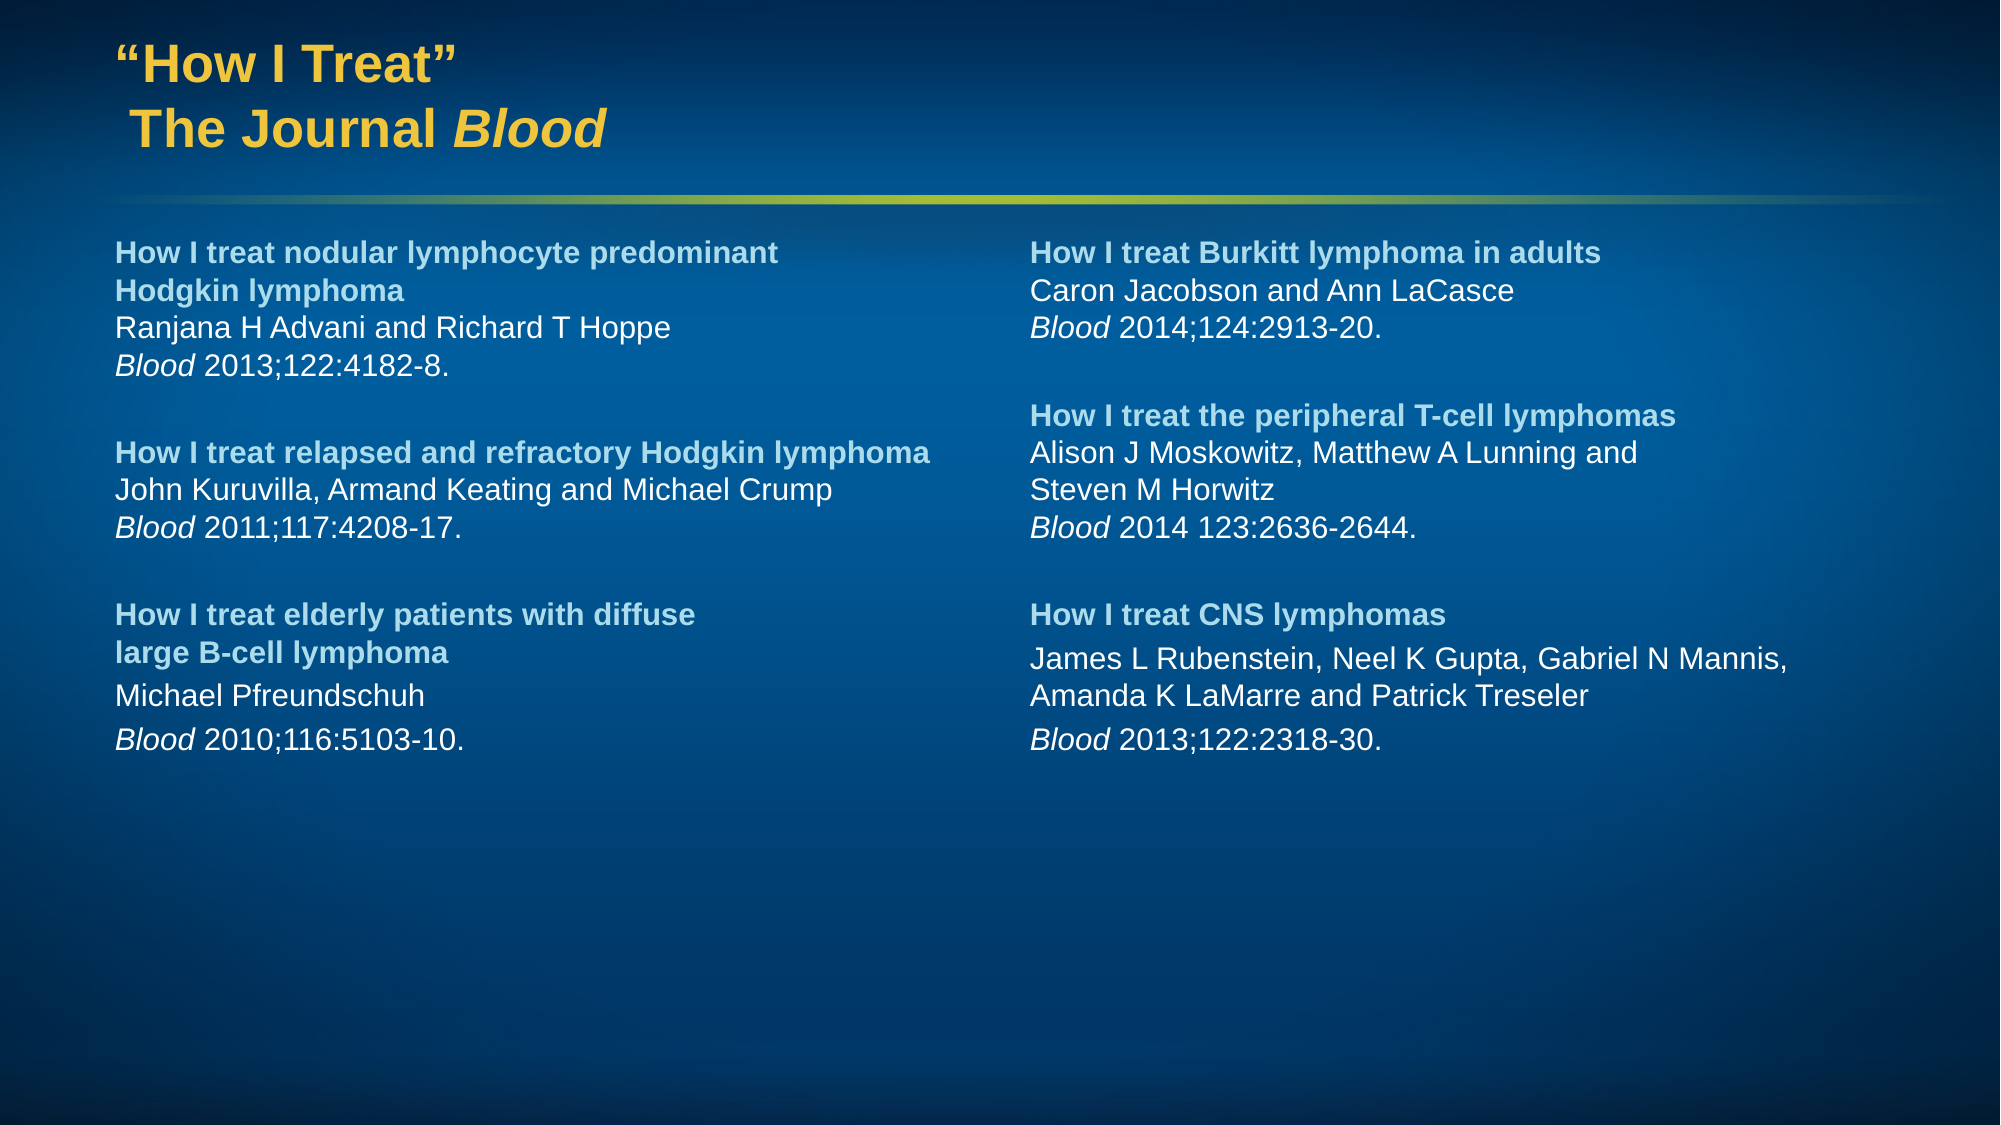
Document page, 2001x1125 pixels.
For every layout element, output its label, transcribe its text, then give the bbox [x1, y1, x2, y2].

picture [0, 0, 2000, 1125]
title “How I Treat” The Journal Blood [99, 0, 1900, 188]
list How I treat nodular lymphocyte predominant Hodgkin lymphoma Ranjana H Advani and Richard T Hoppe Blood 2013;122:4182-8. How I treat relapsed and refractory Hodgkin lymphoma John Kuruvilla, Armand Keating and Michael Crump Blood 2011;117:4208-17. How I treat elderly patients with diffuse large B-cell lymphoma Michael Pfreundschuh Blood 2010;116:5103-10. How I treat Burkitt lymphoma in adults Caron Jacobson and Ann LaCasce Blood 2014;124:2913-20. How I treat the peripheral T-cell lymphomas Alison J Moskowitz, Matthew A Lunning and Steven M Horwitz Blood 2014 123:2636-2644. How I treat CNS lymphomas James L Rubenstein, Neel K Gupta, Gabriel N Mannis, Amanda K LaMarre and Patrick Treseler Blood 2013;122:2318-30. [99, 224, 1900, 1050]
